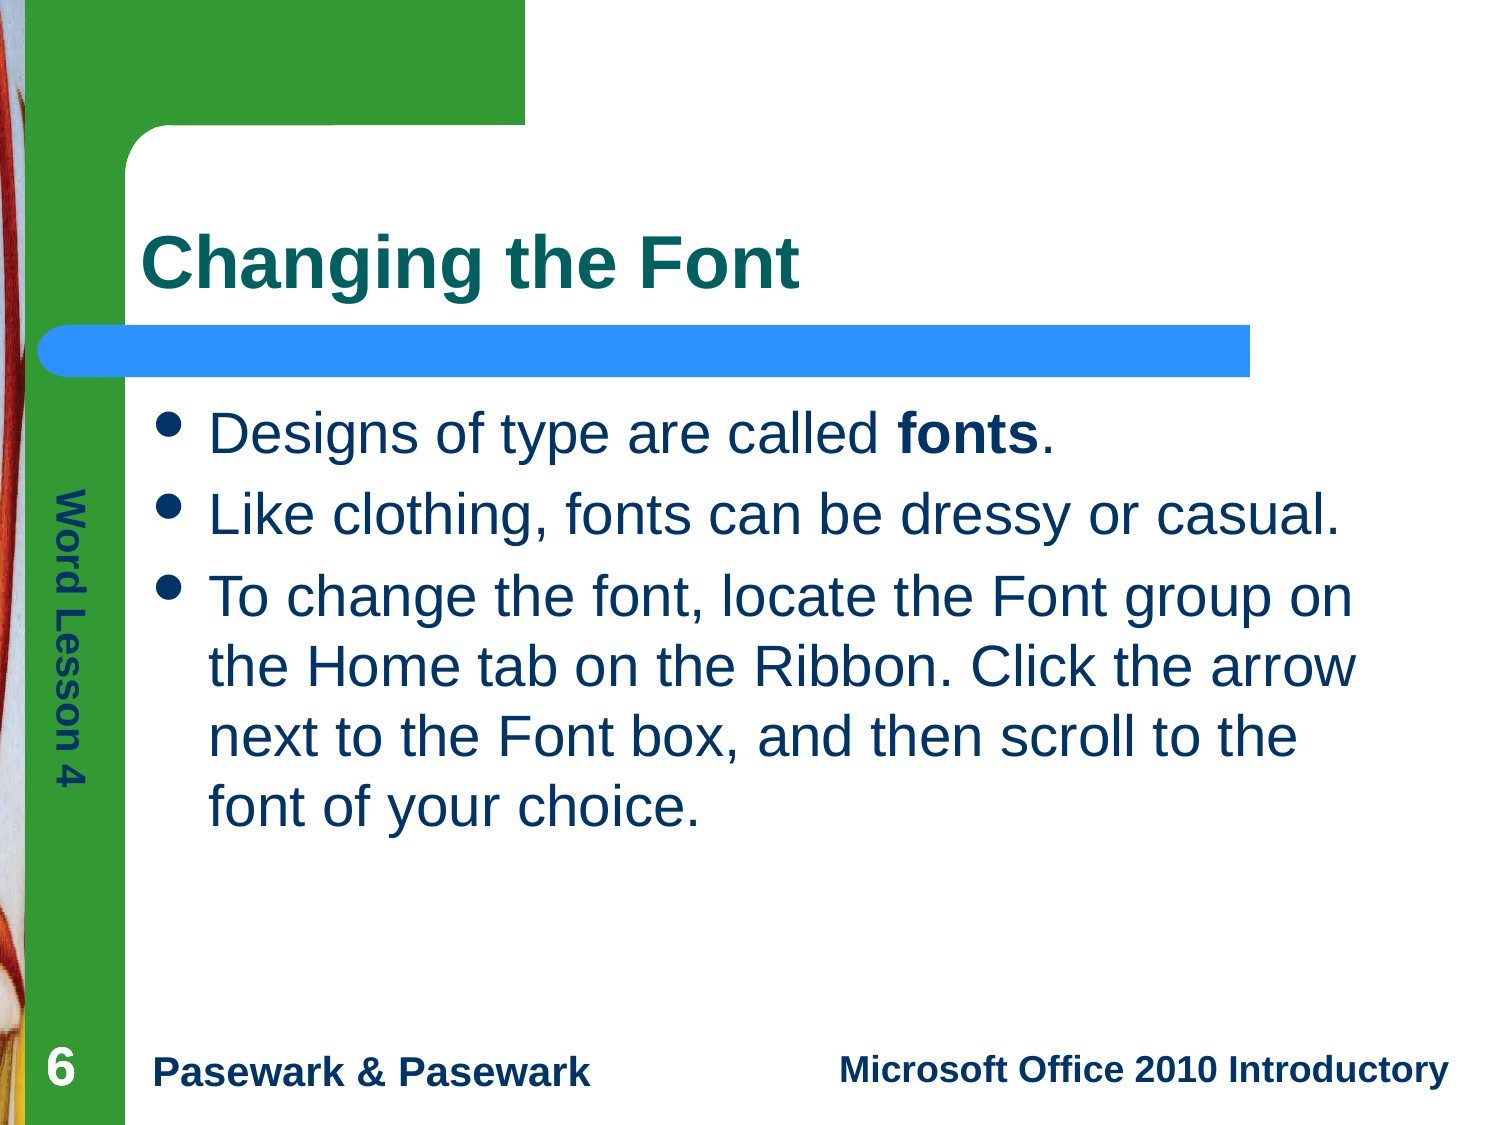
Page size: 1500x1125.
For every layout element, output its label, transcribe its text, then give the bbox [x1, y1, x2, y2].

picture [0, 0, 25, 1125]
title Changing the Font [124, 124, 1500, 313]
text_box 6 [13, 1023, 111, 1105]
list Designs of type are called fonts. Like clothing, fonts can be dressy or casual. To change the font, locate the Font group on the Home tab on the Ribbon. Click the arrow next to the Font box, and then scroll to the font of your choice. [137, 387, 1400, 1038]
